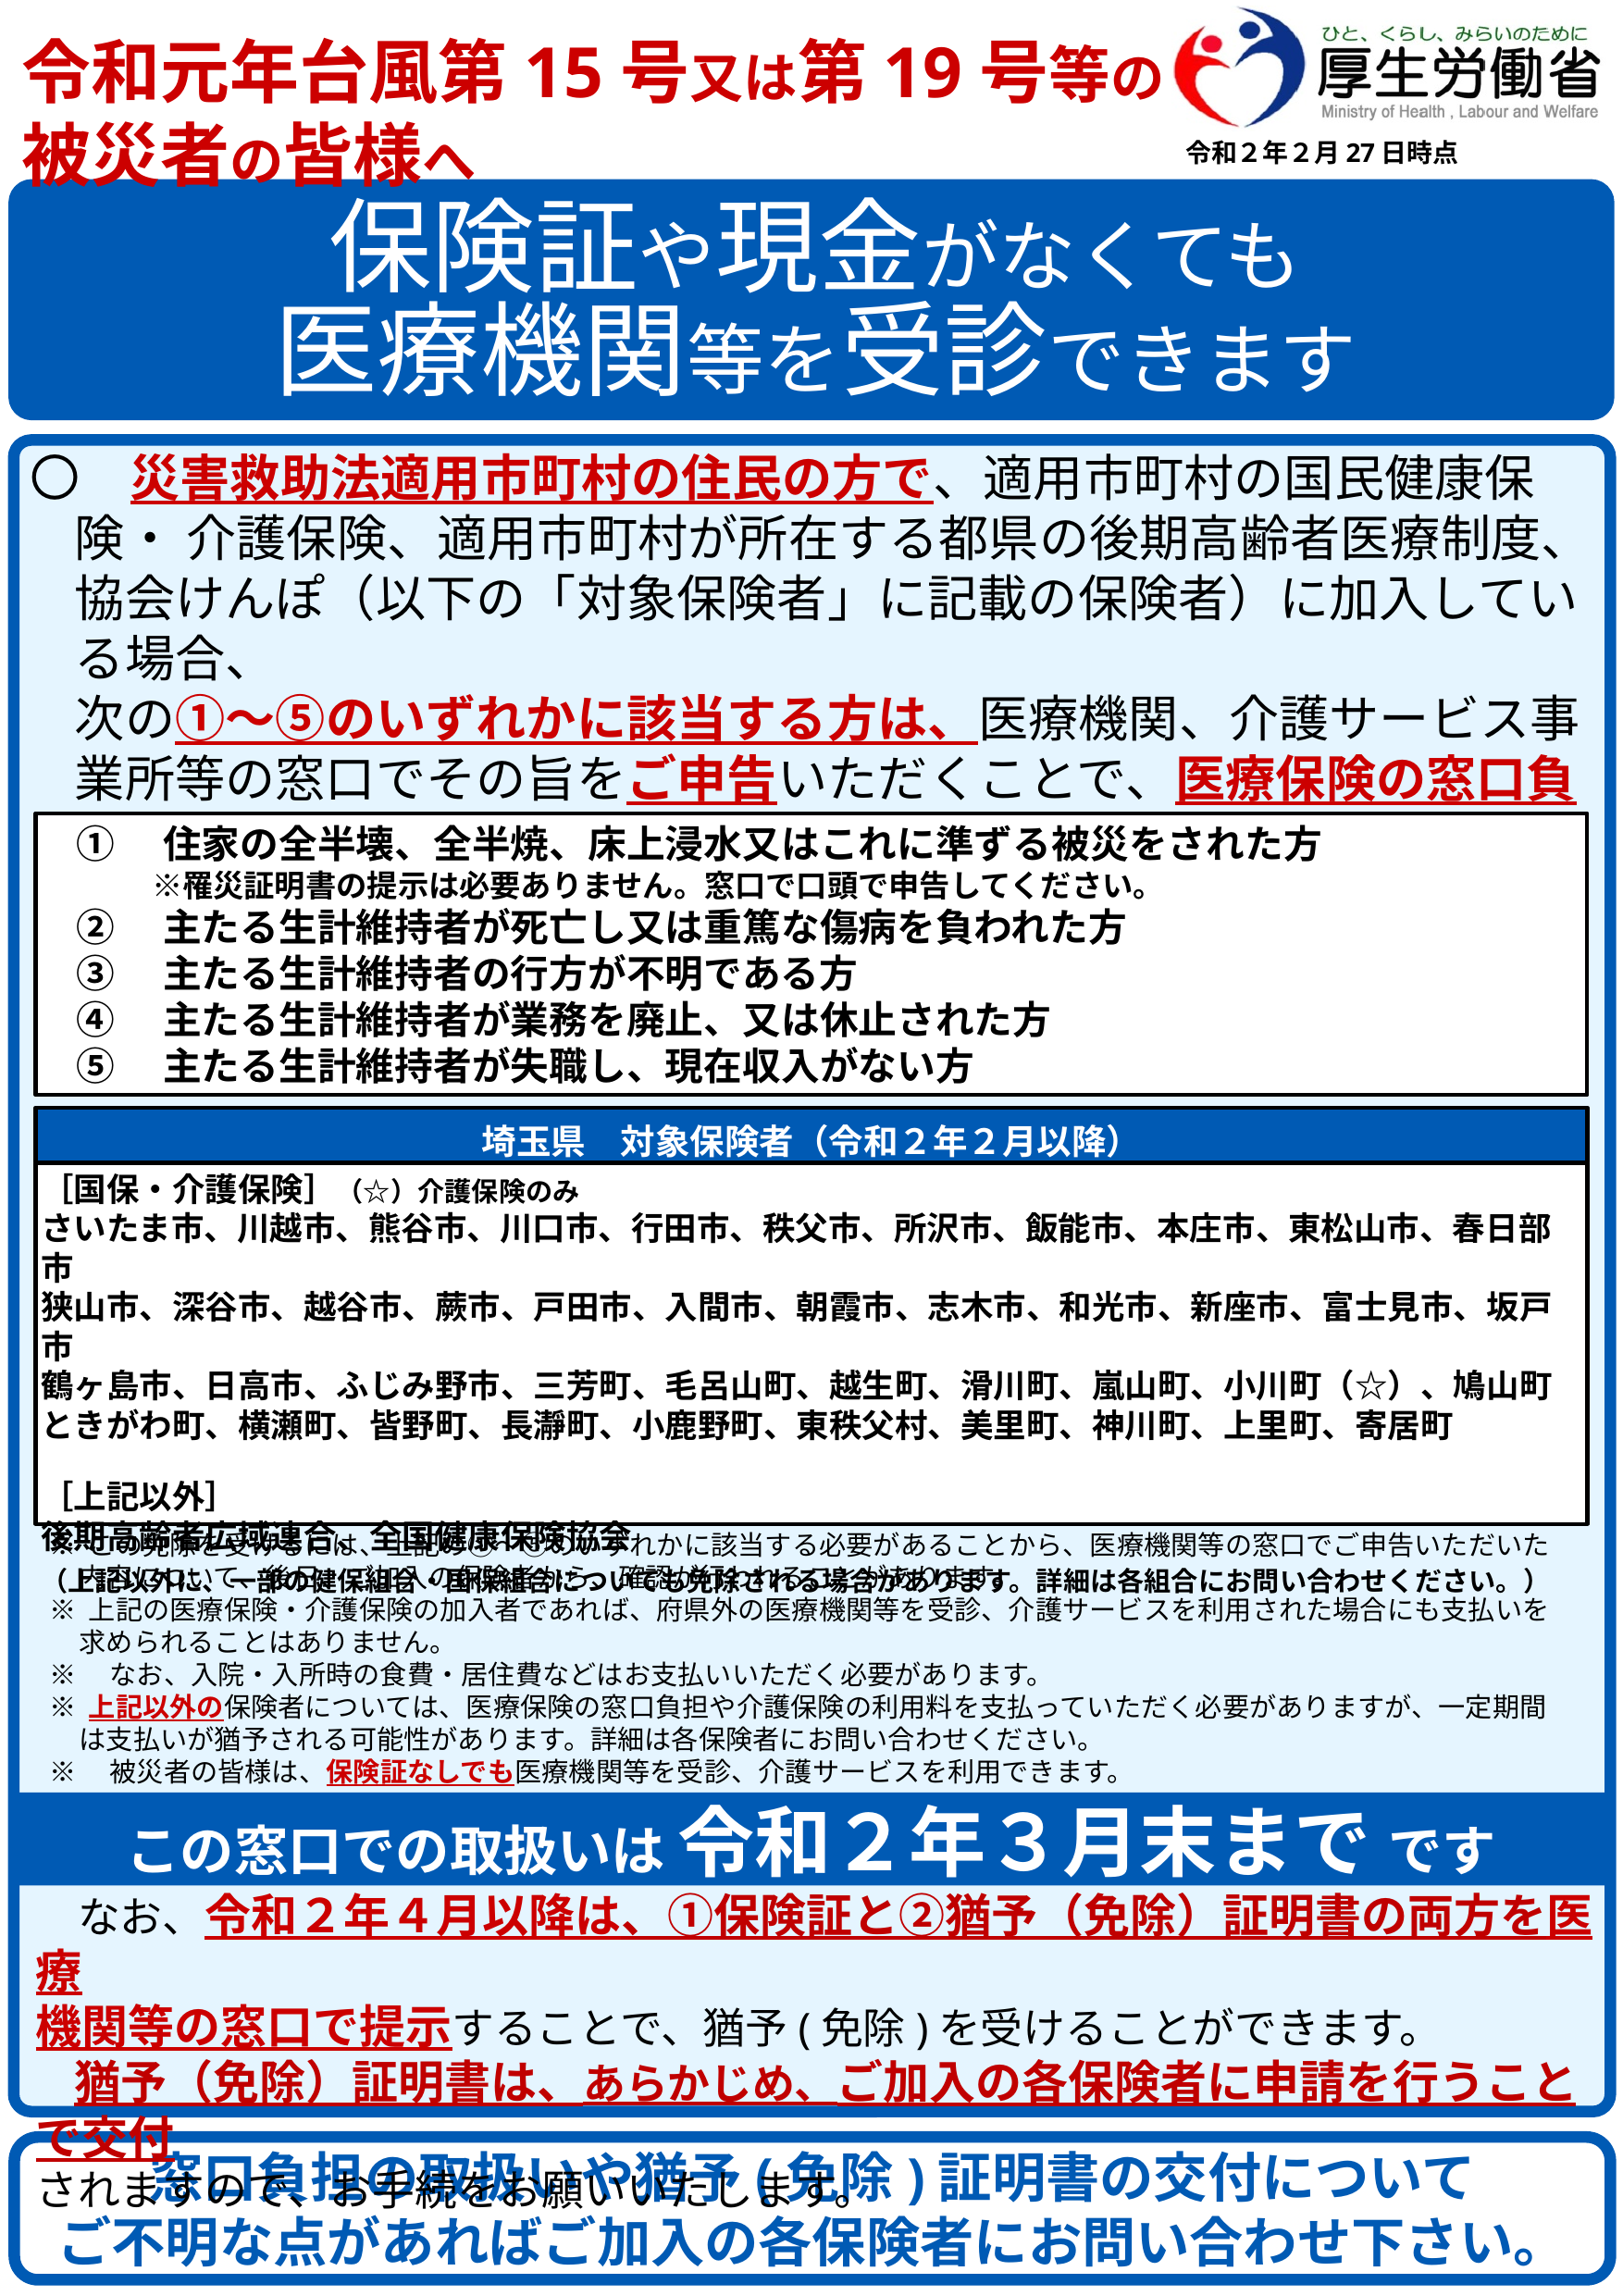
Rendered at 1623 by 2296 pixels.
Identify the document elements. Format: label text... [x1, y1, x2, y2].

text_box 保険証や現金がなくても 医療機関等を受診できます [231, 185, 1399, 417]
text_box 埼玉県 対象保険者（令和２年２月以降） [33, 1106, 1590, 1164]
text_box ① 住家の全半壊、全半焼、床上浸水又はこれに準ずる被災をされた方 ※罹災証明書の提示は必要ありません。窓口で口頭で申告してください。 ② 主たる生計維持者が死亡し又は重篤な傷病を負われた方 ③ 主たる生計維持者の行方が不明である方 ④ 主たる生計維持者が業務を廃止、又は休止された方 ⑤ 主たる生計維持者が失職し、現在収入がない方 [35, 813, 1588, 1096]
text_box なお、令和２年４月以降は、①保険証と②猶予（免除）証明書の両方を医療 機関等の窓口で提示することで、猶予(免除)を受けることができます。 猶予（免除）証明書は、あらかじめ、ご加入の各保険者に申請を行うことで交付 されますので、お手続をお願いいたします。 [21, 1893, 1608, 2222]
text_box [7, 1791, 11, 1887]
text_box [11, 1893, 21, 2111]
text_box 窓口負担の取扱いや猶予(免除)証明書の交付について ご不明な点があればご加入の各保険者にお問い合わせ下さい。 [12, 2141, 1613, 2282]
text_box この窓口での取扱いは 令和２年３月末まで です [11, 1786, 1612, 1893]
text_box [11, 445, 1613, 2106]
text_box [1171, 6, 1611, 176]
text_box ※ この免除を受けるには、上記の①～⑤のいずれかに該当する必要があることから、医療機関等の窓口でご申告いただいた内容について、後日、ご加入の保険者から、確認が行われることがあります。 ※ 上記の医療保険・介護保険の加入者であれば、府県外の医療機関等を受診、介護サービスを利用された場合にも支払いを求められることはありません。 ※ なお、入院・入所時の食費・居住費などはお支払いいただく必要があります。 ※ 上記以外の保険者については、医療保険の窓口負担や介護保険の利用料を支払っていただく必要がありますが、一定期間は支払いが猶予される可能性があります。詳細は各保険者にお問い合わせください。 ※ 被災者の皆様は、保険証なしでも医療機関等を受診、介護サービスを利用できます。 [35, 1521, 1578, 1786]
text_box ［国保・介護保険］（☆）介護保険のみ さいたま市、川越市、熊谷市、川口市、行田市、秩父市、所沢市、飯能市、本庄市、東松山市、春日部市 狭山市、深谷市、越谷市、蕨市、戸田市、入間市、朝霞市、志木市、和光市、新座市、富士見市、坂戸市 鶴ヶ島市、日高市、ふじみ野市、三芳町、毛呂山町、越生町、滑川町、嵐山町、小川町（☆）、鳩山町 ときがわ町、横瀬町、皆野町、長瀞町、小鹿野町、東秩父村、美里町、神川町、上里町、寄居町 ［上記以外］ 後期高齢者広域連合、全国健康保険協会 （上記以外に、一部の健保組合・国保組合についても免除される場合があります。詳細は各組合にお問い合わせください。） [33, 1164, 1590, 1526]
text_box [12, 182, 1611, 416]
text_box 令和元年台風第15号又は第19号等の 被災者の皆様へ [20, 19, 1167, 177]
text_box 〇 災害救助法適用市町村の住民の方で、適用市町村の国民健康保険・ 介護保険、適用市町村が所在する都県の後期高齢者医療制度、 協会けんぽ（以下の「対象保険者」に記載の保険者）に加入している場合、 次の➀～➄のいずれかに該当する方は、医療機関、介護サービス事業所等の窓口でその旨をご申告いただくことで、医療保険の窓口負担や介護保険の利用料について支払いが不要となります（令和２年３月末まで）。 [16, 440, 1615, 935]
